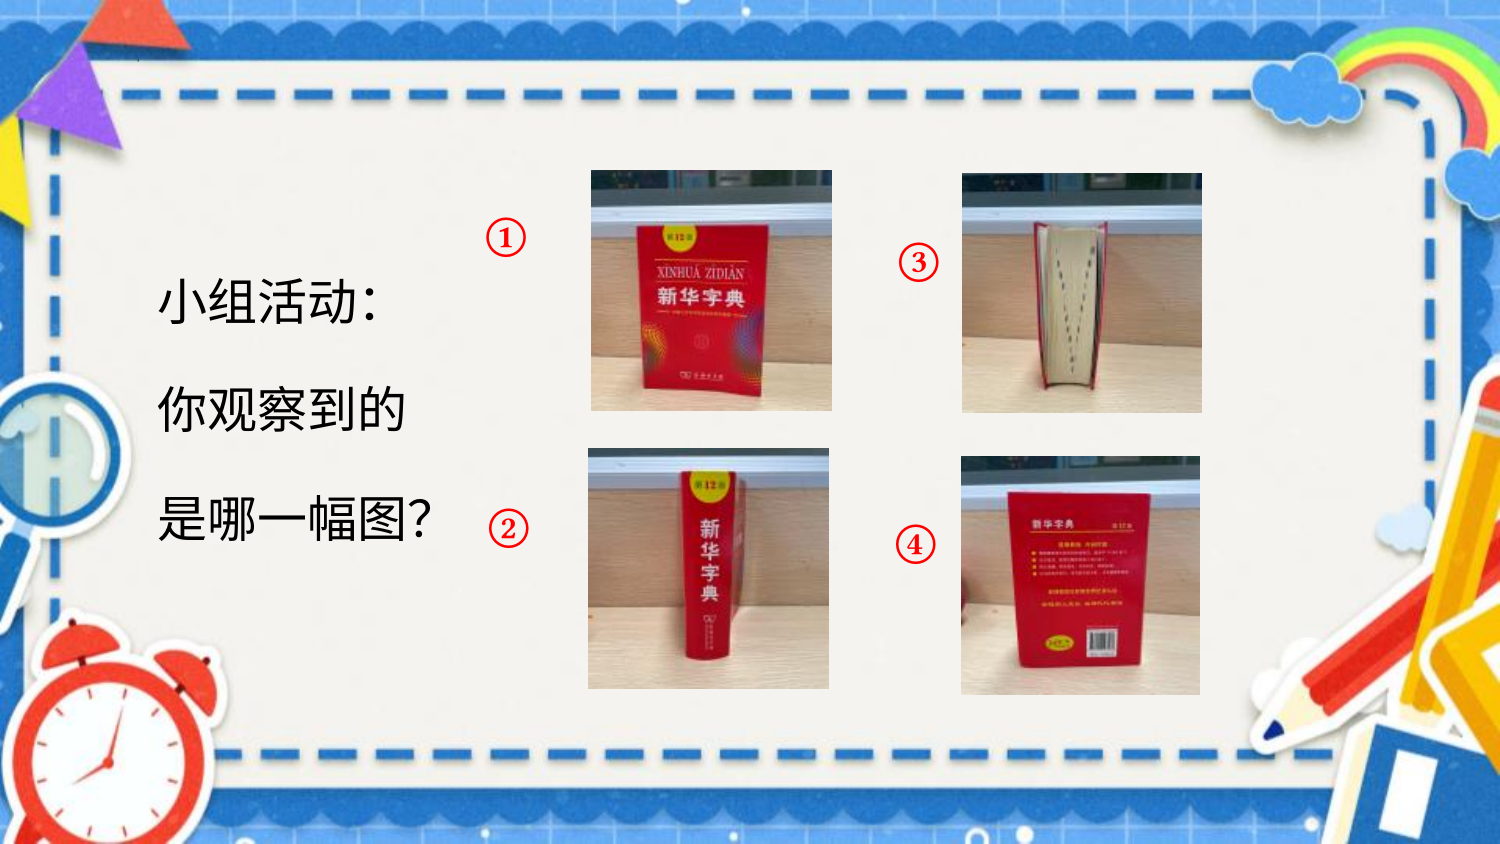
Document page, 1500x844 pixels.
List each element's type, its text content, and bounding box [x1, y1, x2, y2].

text_box ③ [882, 208, 952, 296]
title 小组活动：你观察到的是哪一幅图？ [145, 184, 463, 594]
text_box ④ [879, 490, 949, 578]
text_box ② [473, 474, 542, 562]
text_box ① [469, 184, 539, 271]
picture [0, 0, 1500, 844]
